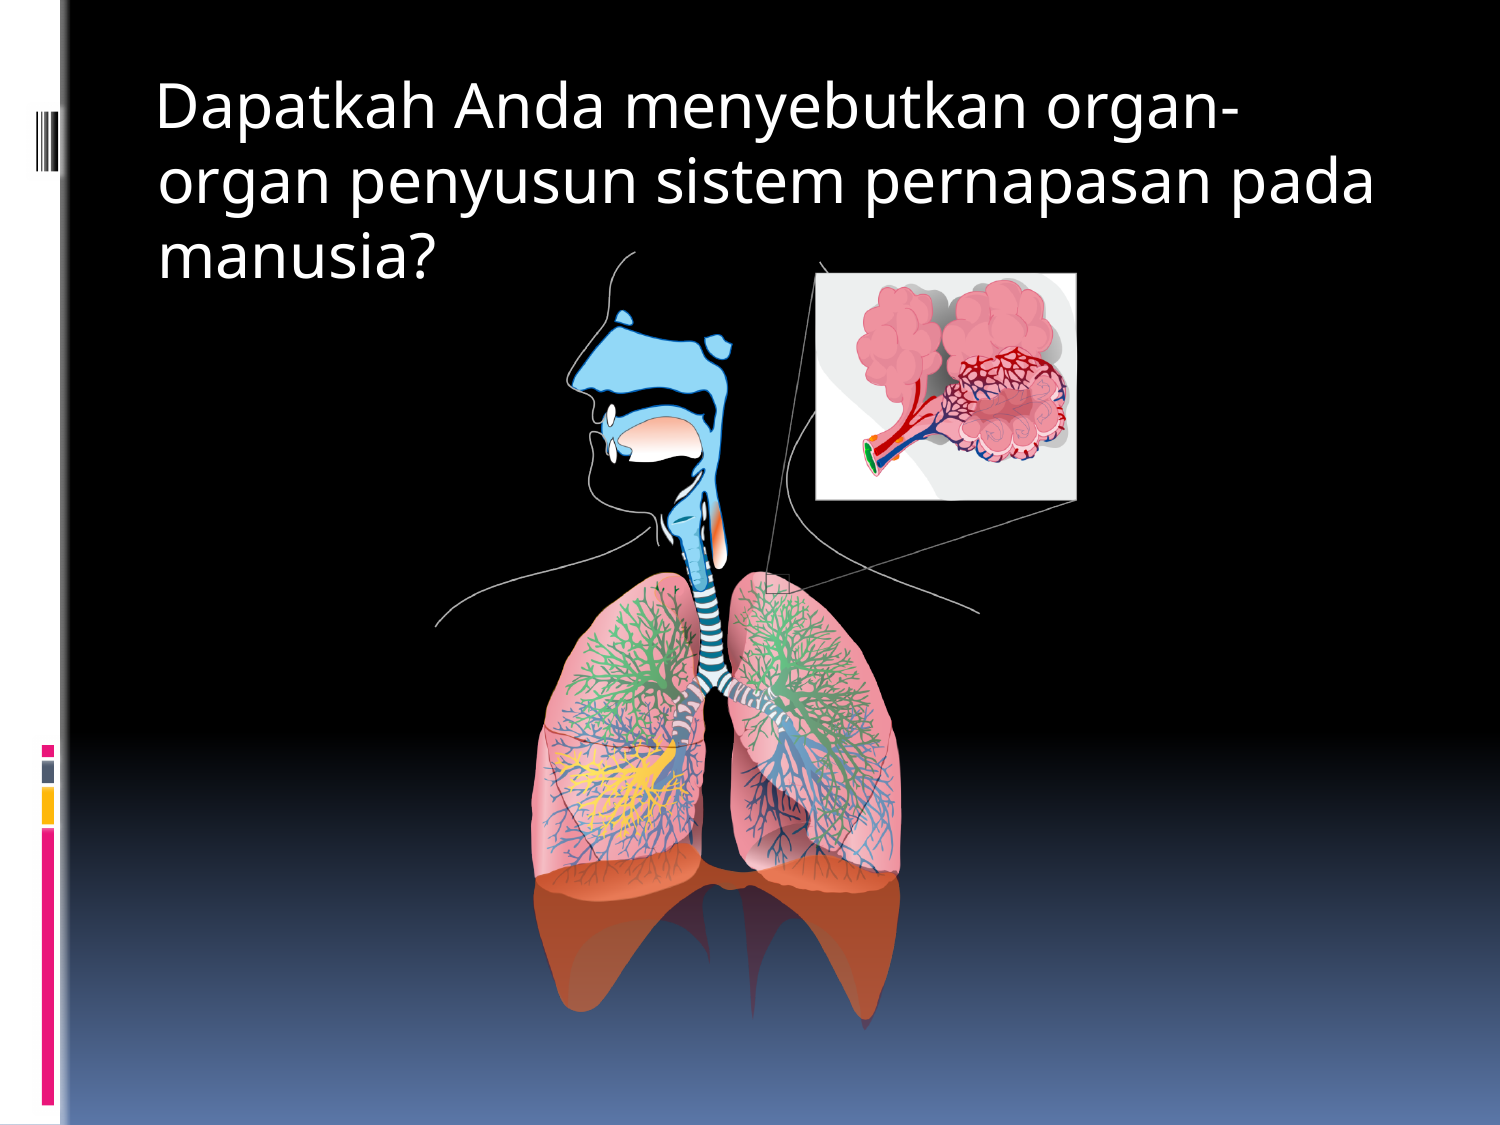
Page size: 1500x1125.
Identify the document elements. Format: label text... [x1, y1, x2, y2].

list Dapatkah Anda menyebutkan organ-organ penyusun sistem pernapasan pada manusia? [128, 58, 1404, 259]
picture [397, 245, 1097, 1032]
